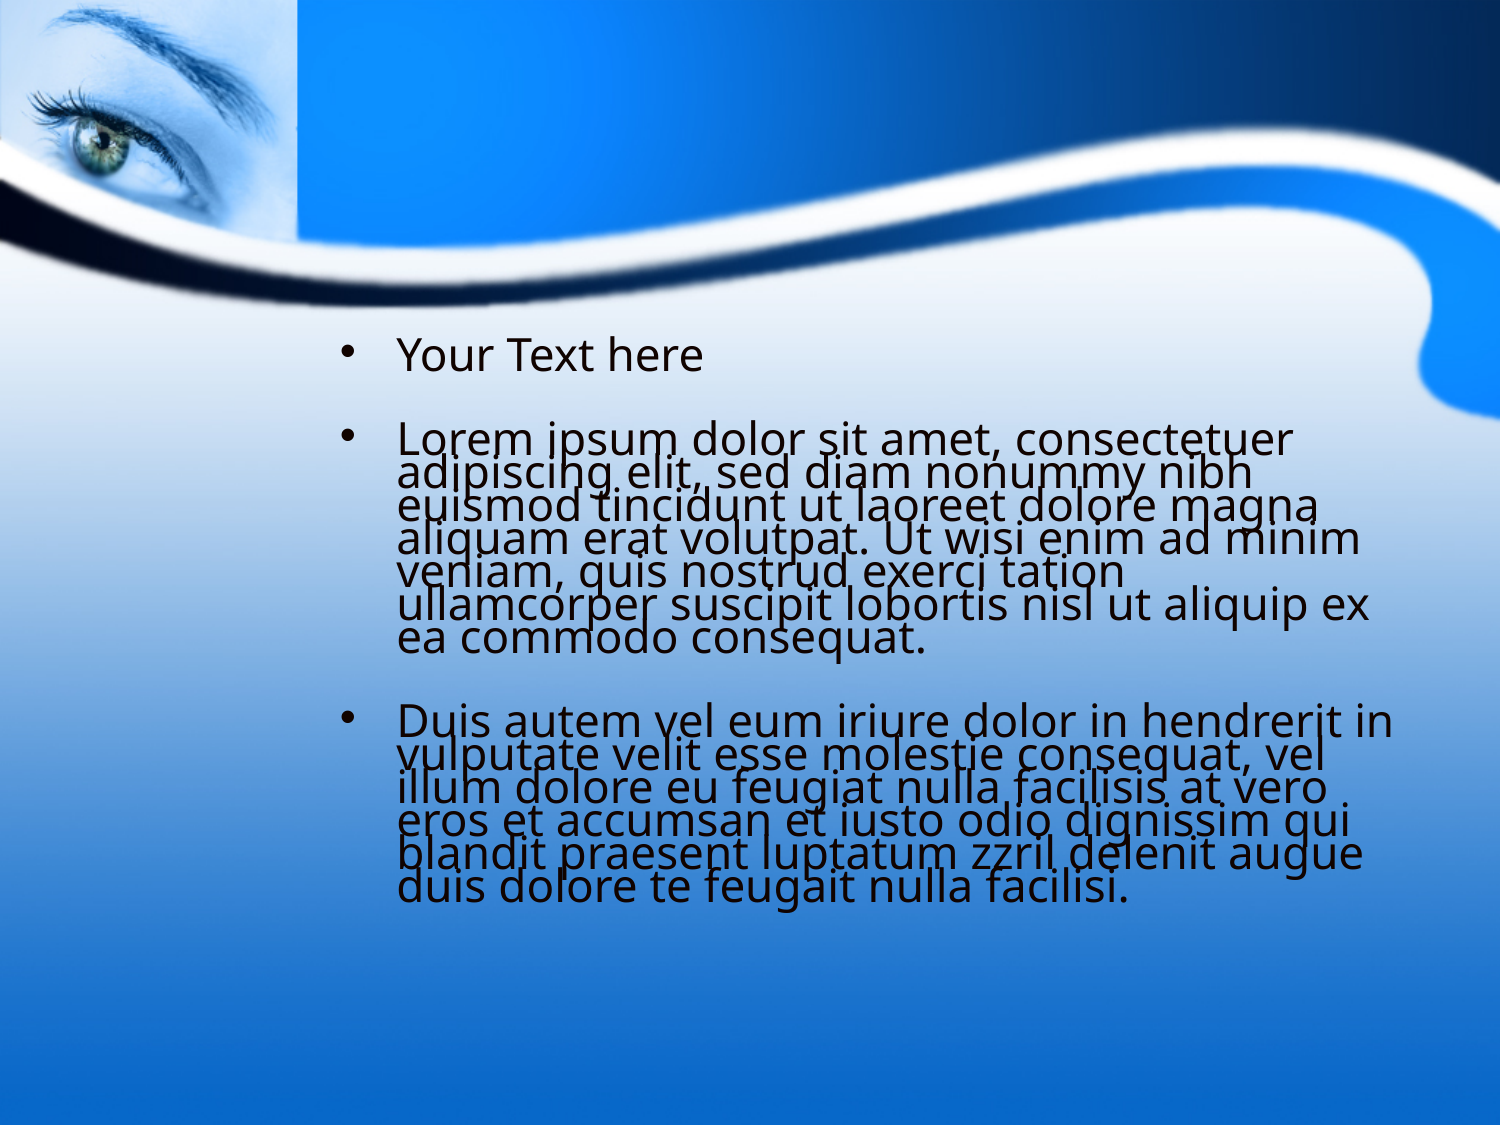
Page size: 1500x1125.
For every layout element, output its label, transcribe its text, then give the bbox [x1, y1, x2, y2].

picture [0, 0, 1500, 1125]
list Your Text here Lorem ipsum dolor sit amet, consectetuer adipiscing elit, sed diam nonummy nibh euismod tincidunt ut laoreet dolore magna aliquam erat volutpat. Ut wisi enim ad minim veniam, quis nostrud exerci tation ullamcorper suscipit lobortis nisl ut aliquip ex ea commodo consequat. Duis autem vel eum iriure dolor in hendrerit in vulputate velit esse molestie consequat, vel illum dolore eu feugiat nulla facilisis at vero eros et accumsan et iusto odio dignissim qui blandit praesent luptatum zzril delenit augue duis dolore te feugait nulla facilisi. [324, 337, 1413, 1038]
